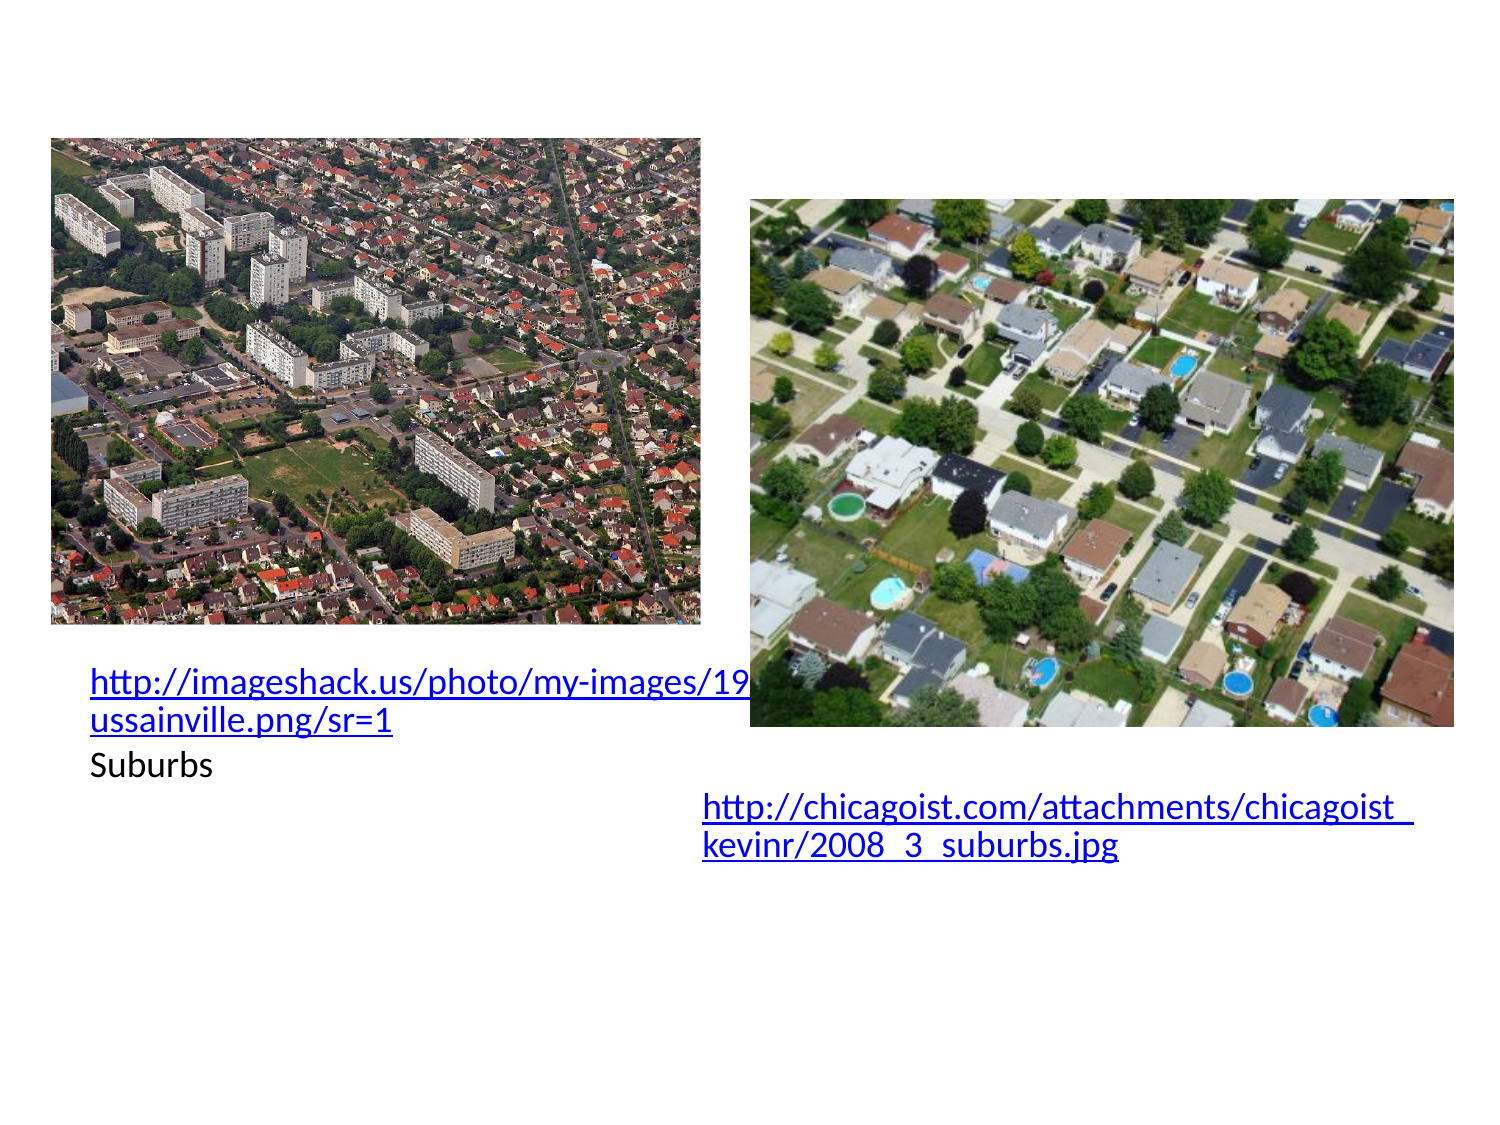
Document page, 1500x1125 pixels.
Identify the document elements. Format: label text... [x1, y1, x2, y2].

text_box http://chicagoist.com/attachments/chicagoist_kevinr/2008_3_suburbs.jpg [687, 774, 1438, 880]
text_box http://imageshack.us/photo/my-images/19/goussainville.png/sr=1 Suburbs [74, 649, 825, 755]
picture [49, 137, 701, 626]
picture [749, 199, 1454, 727]
